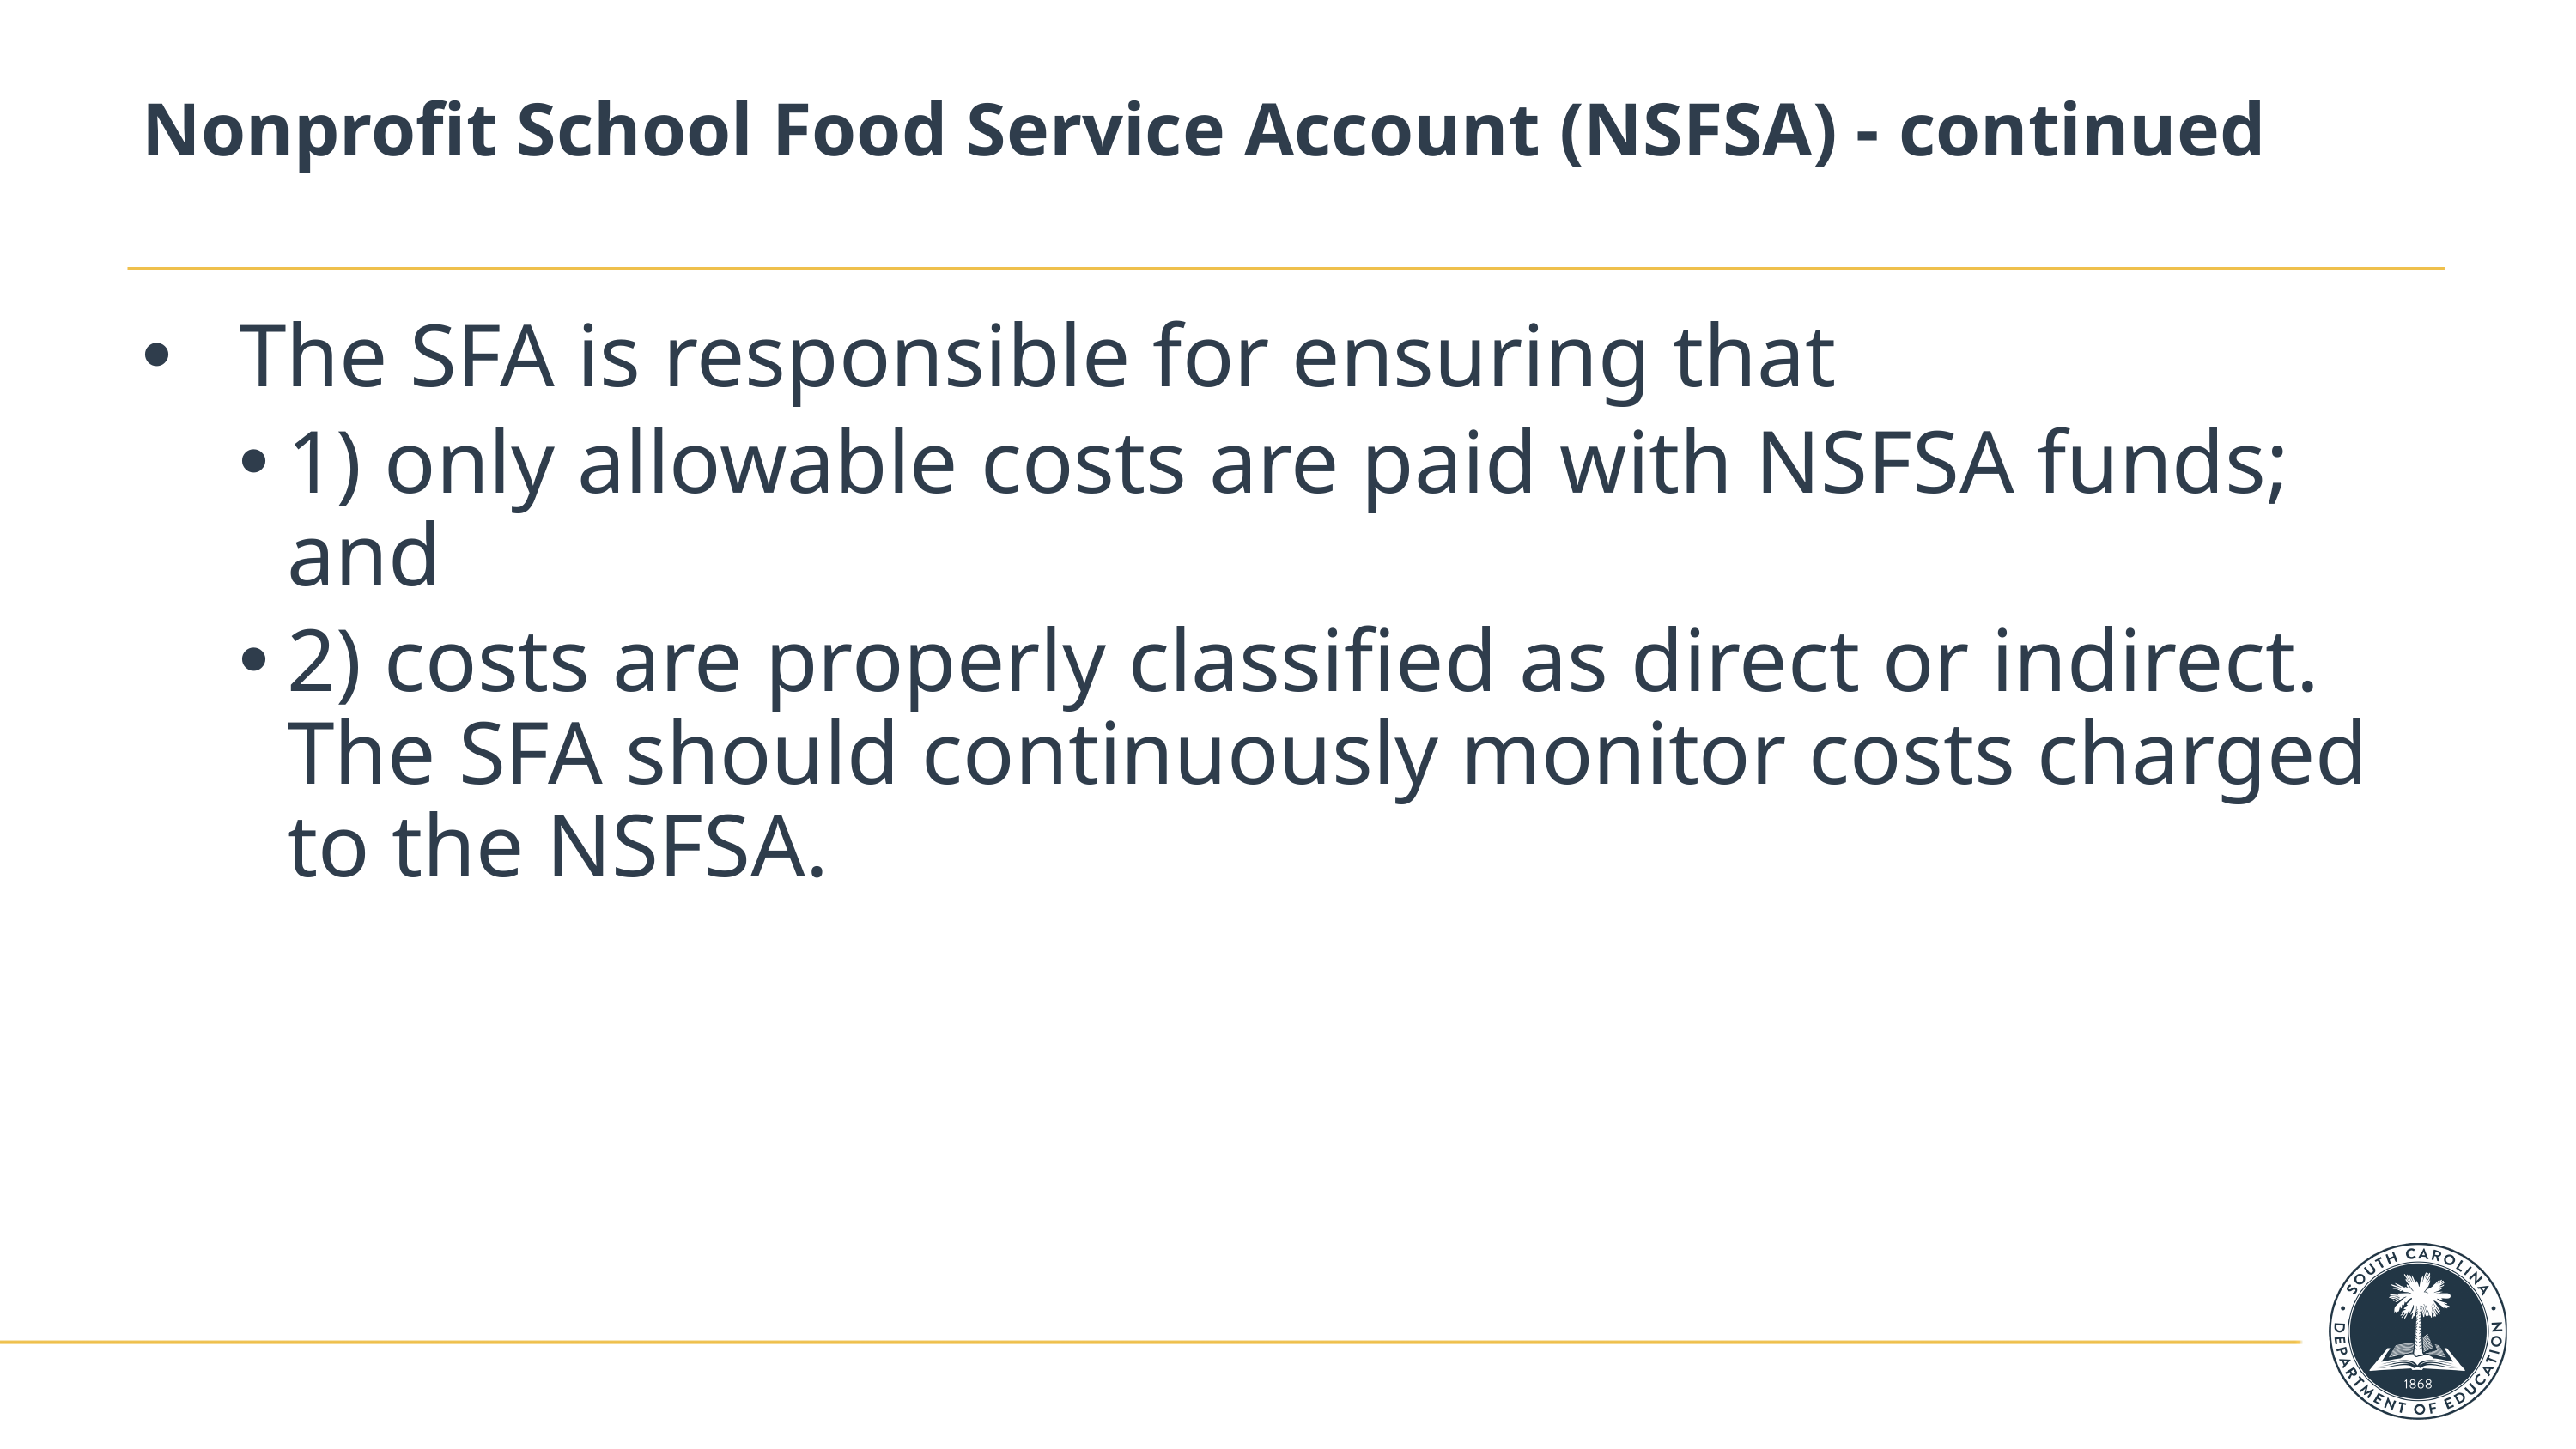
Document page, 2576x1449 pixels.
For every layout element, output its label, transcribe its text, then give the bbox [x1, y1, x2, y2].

picture [2329, 1243, 2507, 1420]
list The SFA is responsible for ensuring that 1) only allowable costs are paid with NSFSA funds; and 2) costs are properly classified as direct or indirect. The SFA should continuously monitor costs charged to the NSFSA. [129, 306, 2447, 1149]
title Nonprofit School Food Service Account (NSFSA) - continued [129, 76, 2447, 232]
